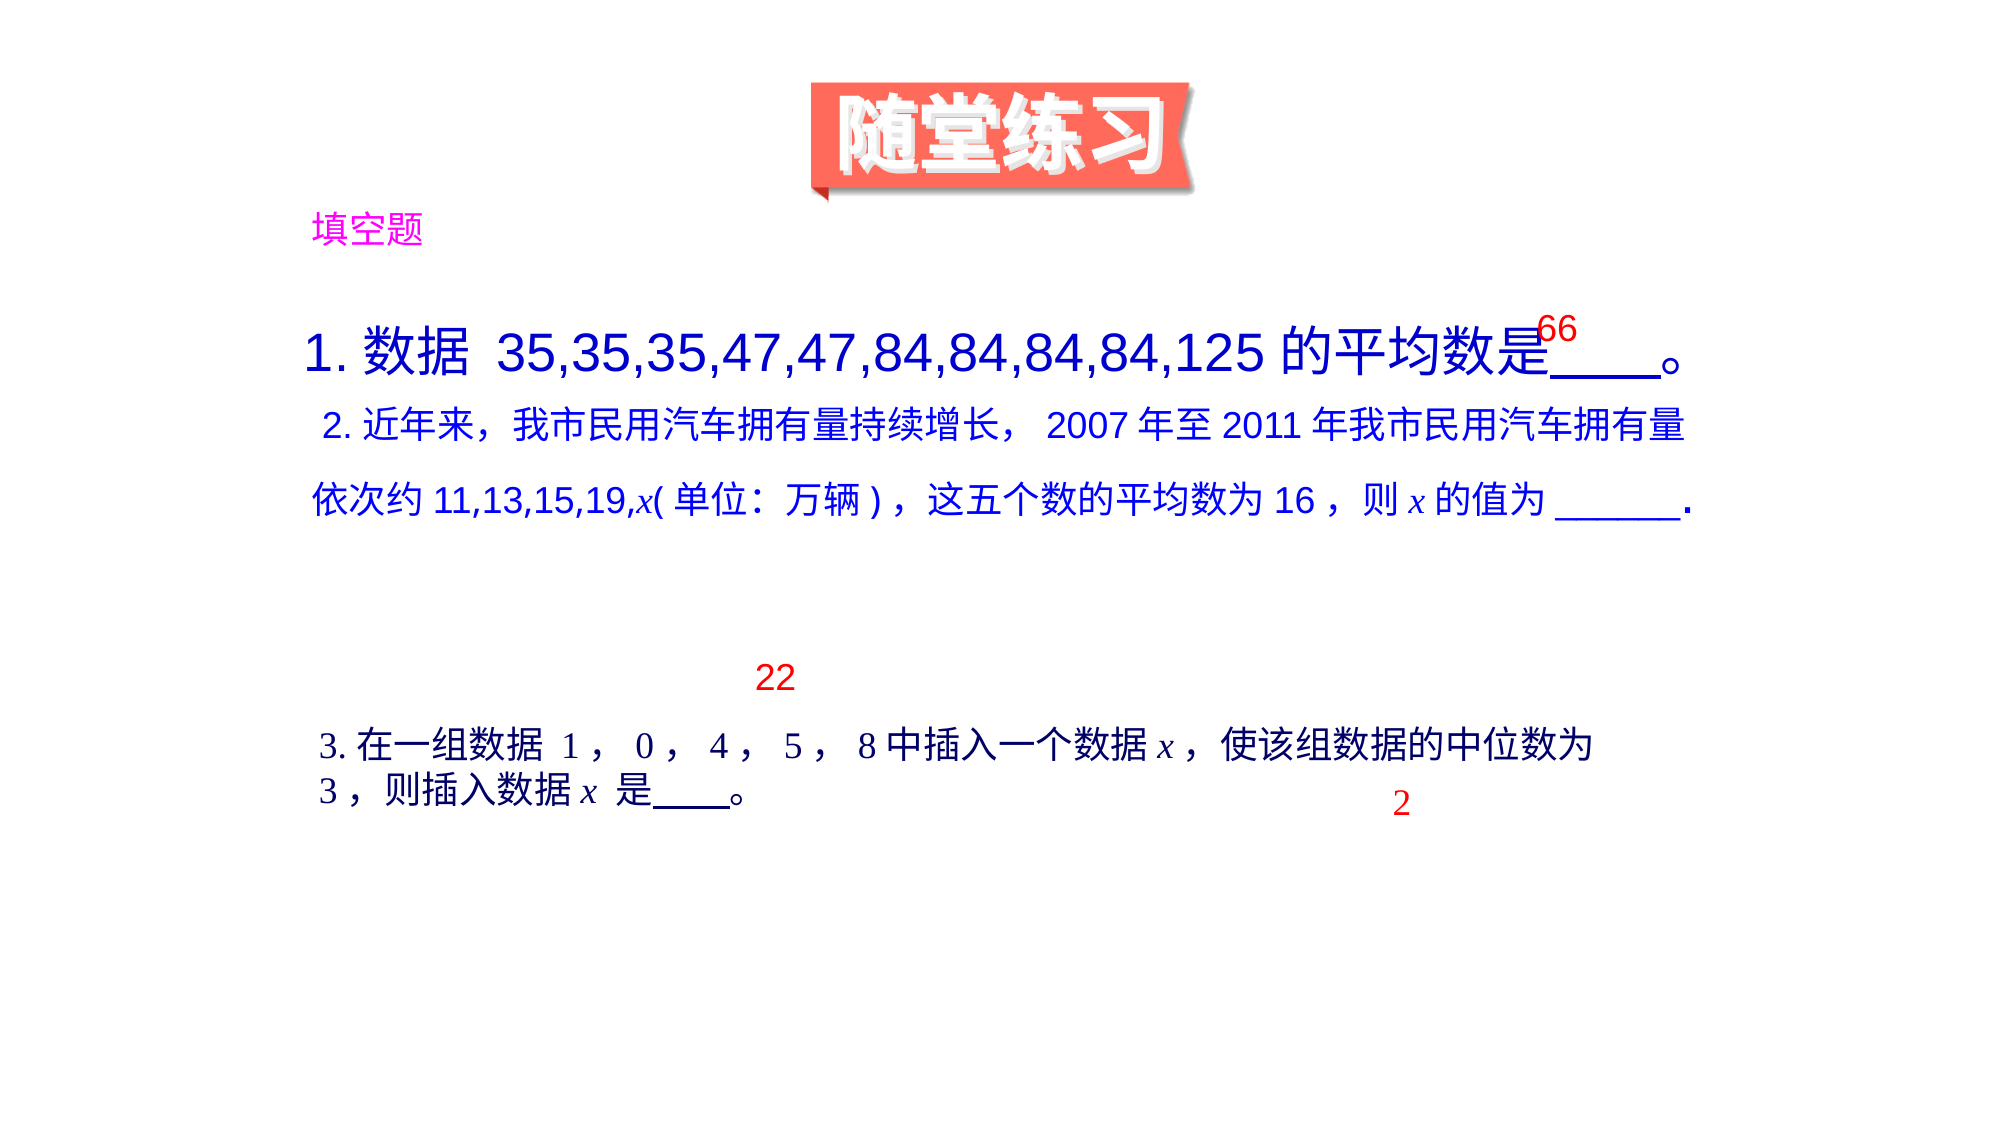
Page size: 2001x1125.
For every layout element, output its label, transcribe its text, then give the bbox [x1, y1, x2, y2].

text_box 3.在一组数据 1，0，4，5，8中插入一个数据x，使该组数据的中位数为3，则插入数据x 是 。 [304, 713, 1667, 819]
text_box 填空题 [296, 199, 440, 259]
text_box 22 [740, 645, 866, 705]
text_box 1.数据 35,35,35,47,47,84,84,84,84,125的平均数是 。 [289, 309, 1730, 390]
text_box 2.近年来，我市民用汽车拥有量持续增长，2007年至2011年我市民用汽车拥有量依次约11,13,15,19,x(单位：万辆)，这五个数的平均数为16，则x的值为______. [296, 384, 1714, 532]
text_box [800, 58, 1249, 284]
text_box 2 [1377, 770, 1427, 831]
text_box 66 [1521, 297, 1647, 357]
